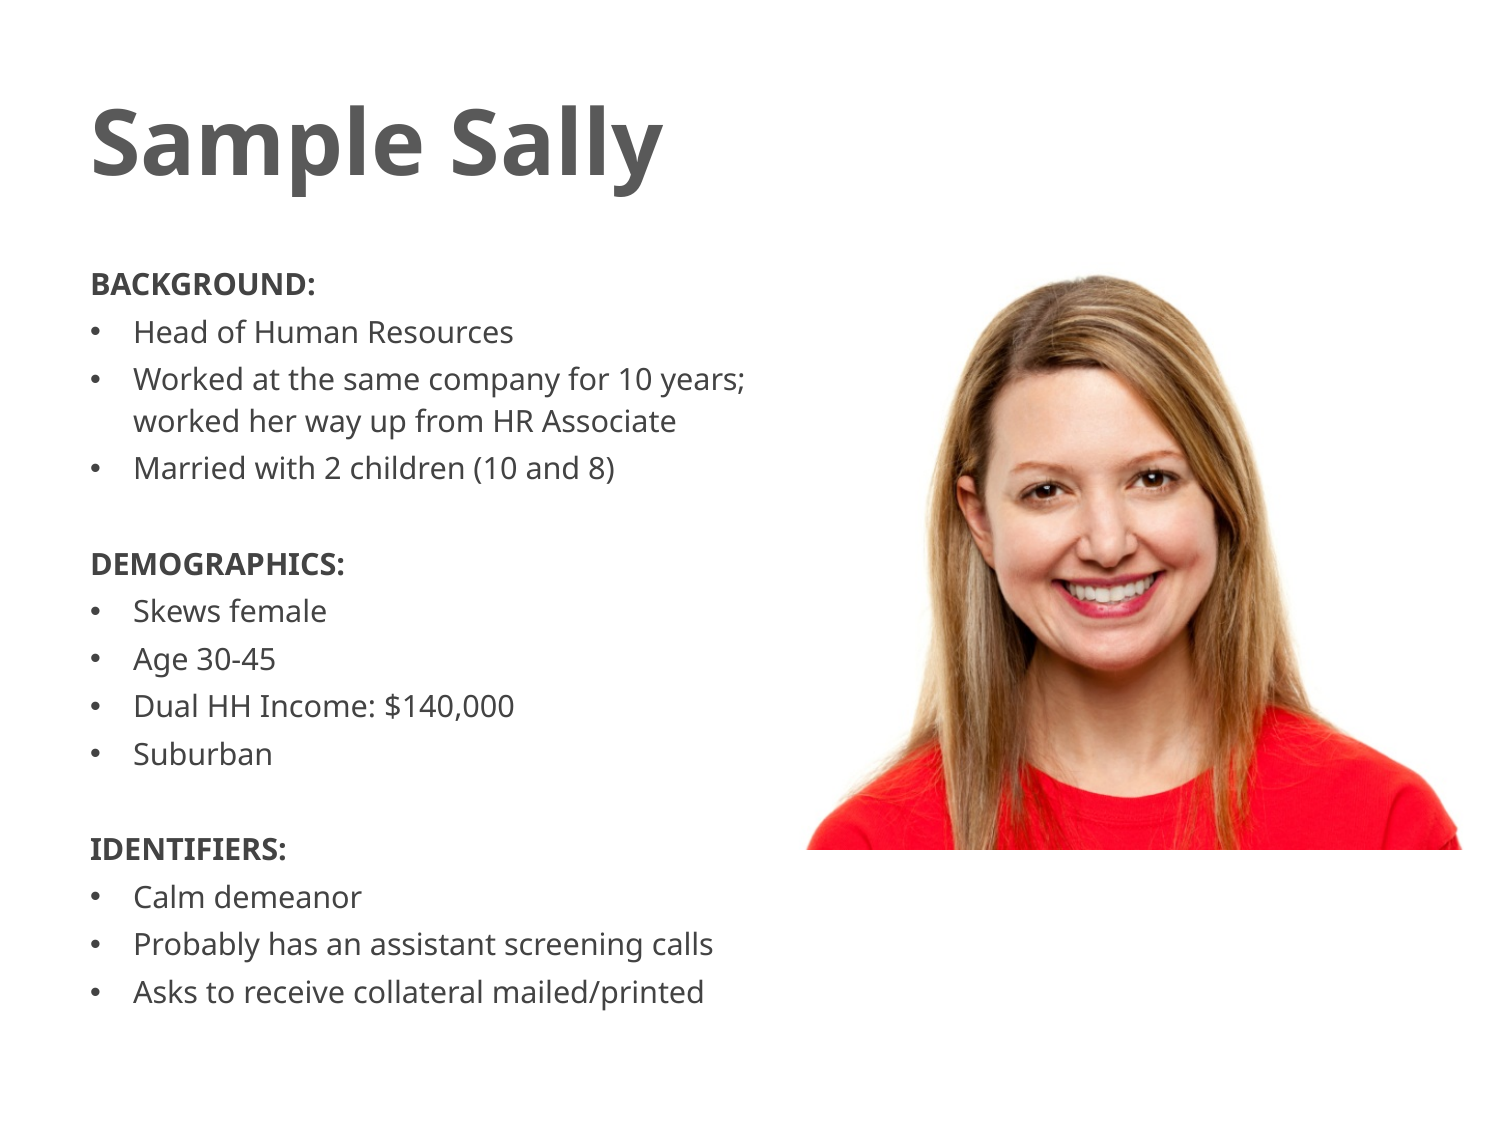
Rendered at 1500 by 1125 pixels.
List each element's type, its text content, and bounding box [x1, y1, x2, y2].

picture [766, 262, 1500, 851]
title Sample Sally [75, 44, 850, 236]
list BACKGROUND: Head of Human Resources Worked at the same company for 10 years; worked her way up from HR Associate Married with 2 children (10 and 8) DEMOGRAPHICS: Skews female Age 30-45 Dual HH Income: $140,000 Suburban IDENTIFIERS: Calm demeanor Probably has an assistant screening calls Asks to receive collateral mailed/printed [75, 255, 850, 1025]
